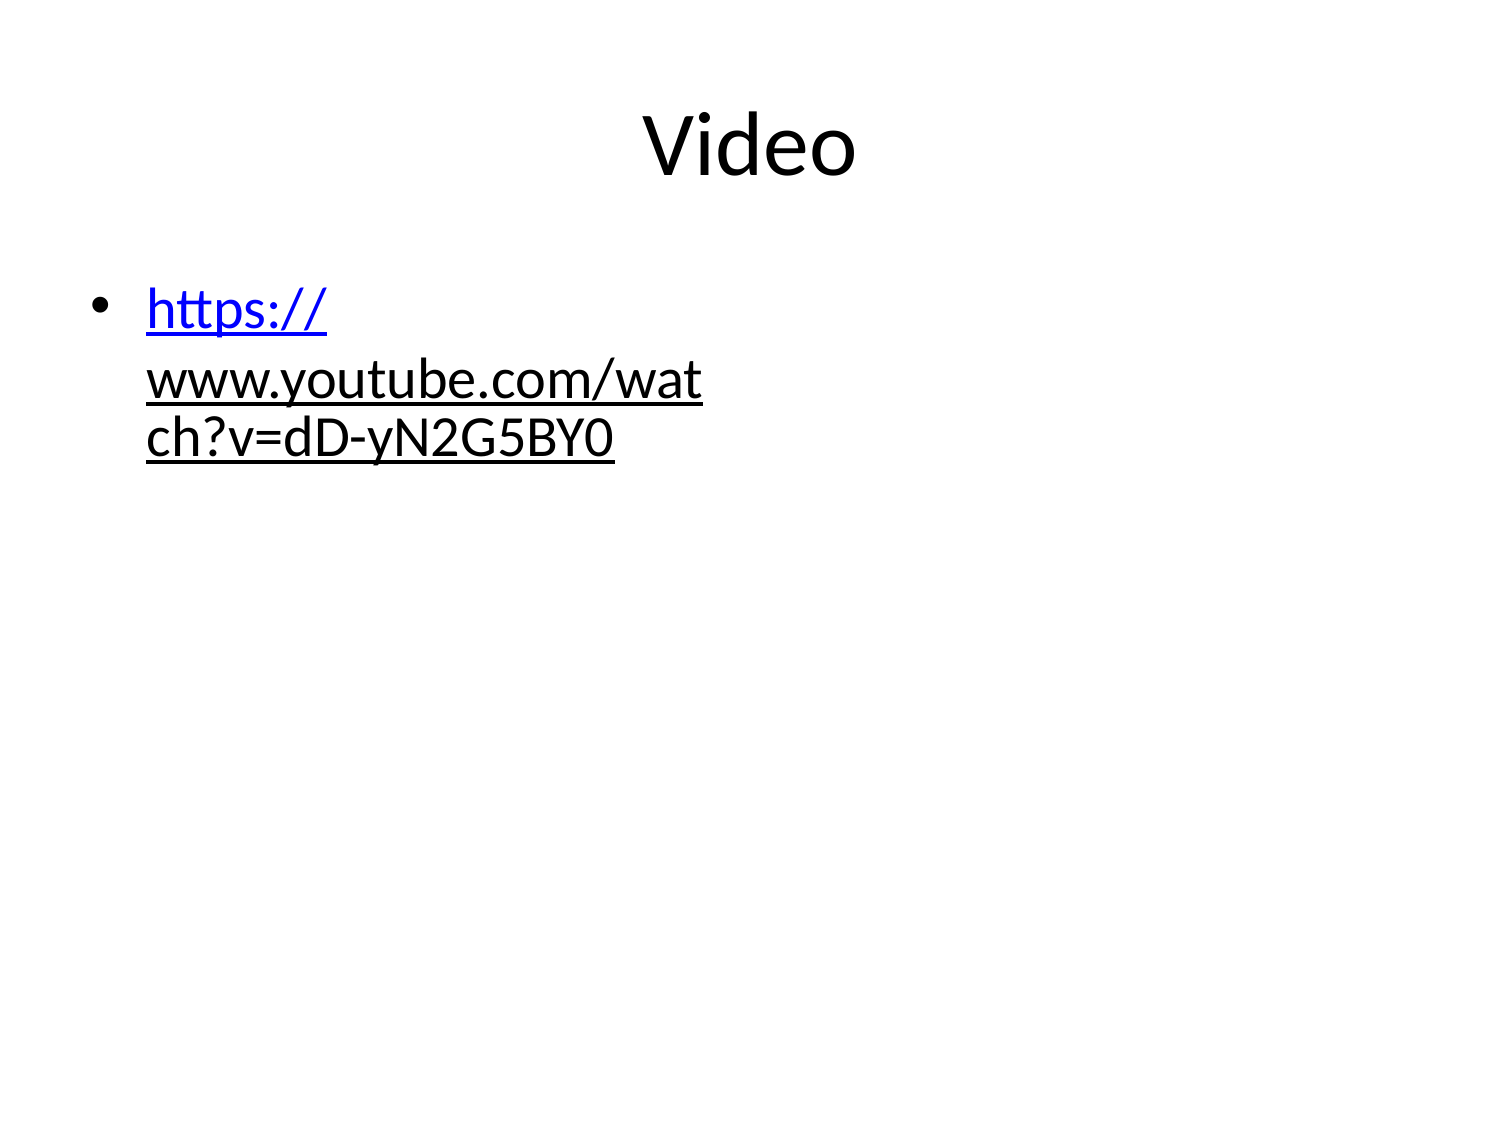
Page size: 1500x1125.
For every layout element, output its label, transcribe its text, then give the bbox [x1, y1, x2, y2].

title Video [75, 45, 1425, 233]
list https://www.youtube.com/watch?v=dD-yN2G5BY0 [75, 262, 738, 1005]
